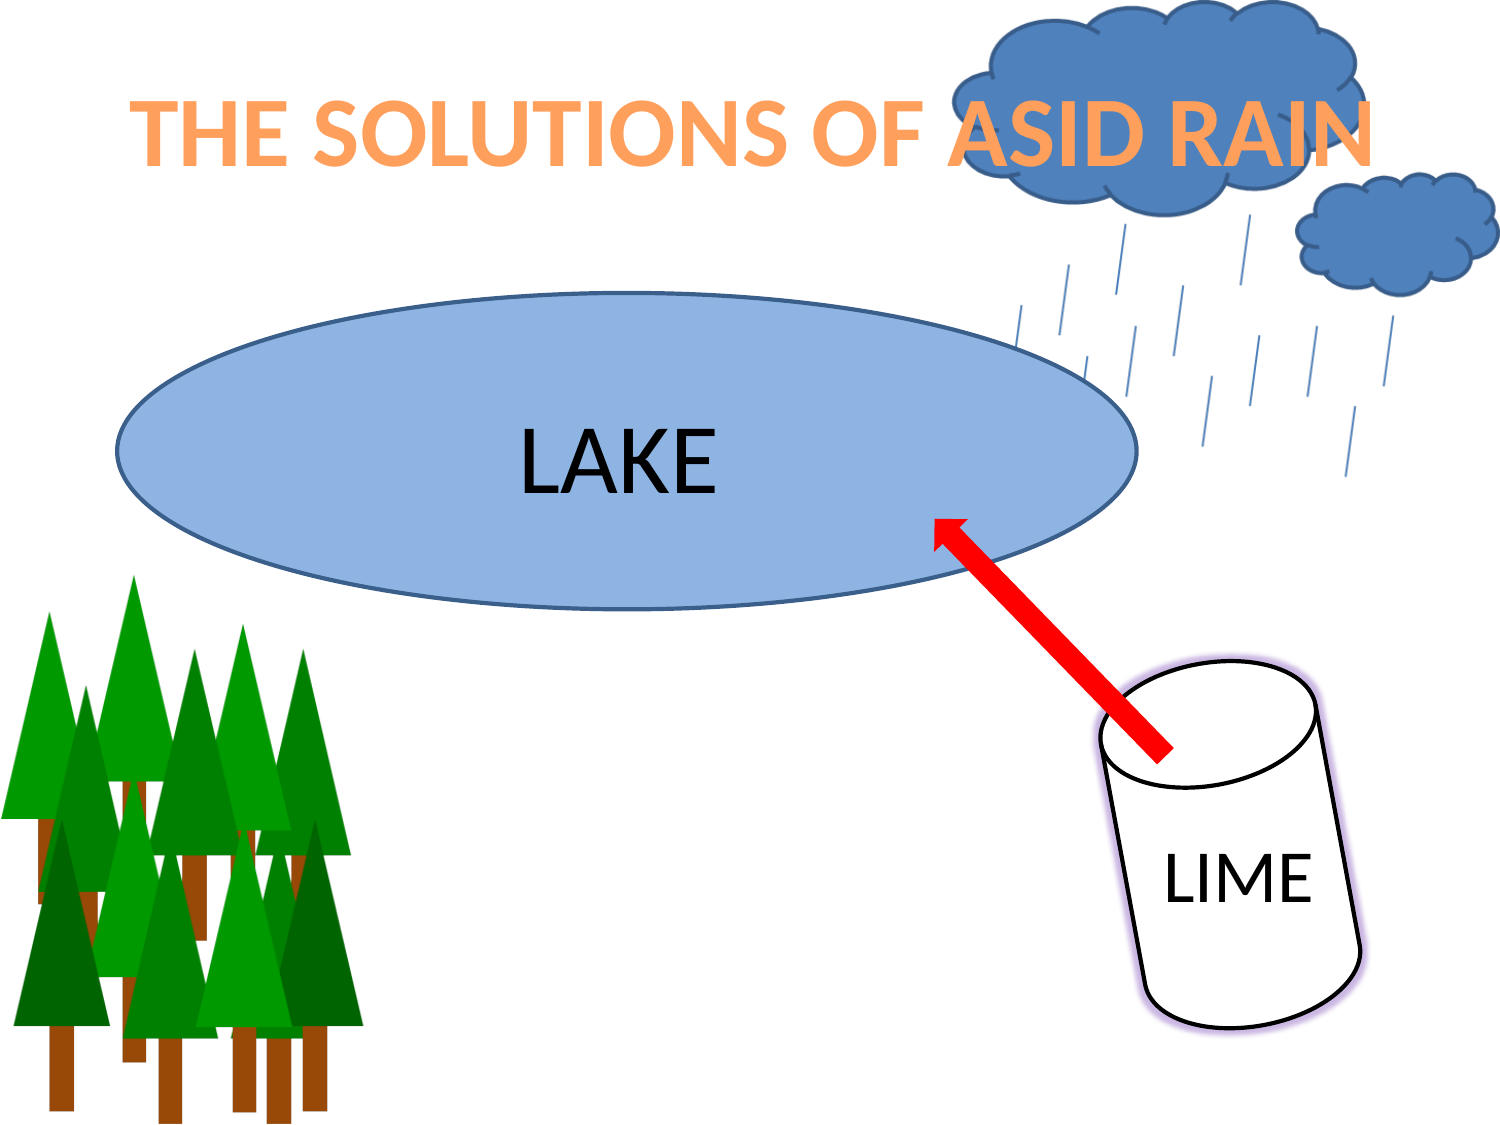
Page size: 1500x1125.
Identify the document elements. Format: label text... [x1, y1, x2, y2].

text_box THE SOLUTIONS OF ASID RAIN [88, 46, 1394, 197]
text_box LAKE [503, 386, 762, 522]
picture [0, 0, 1500, 1125]
text_box [932, 516, 1176, 767]
text_box [1098, 658, 1363, 1031]
text_box LIME [1148, 820, 1371, 925]
text_box [115, 290, 1139, 612]
